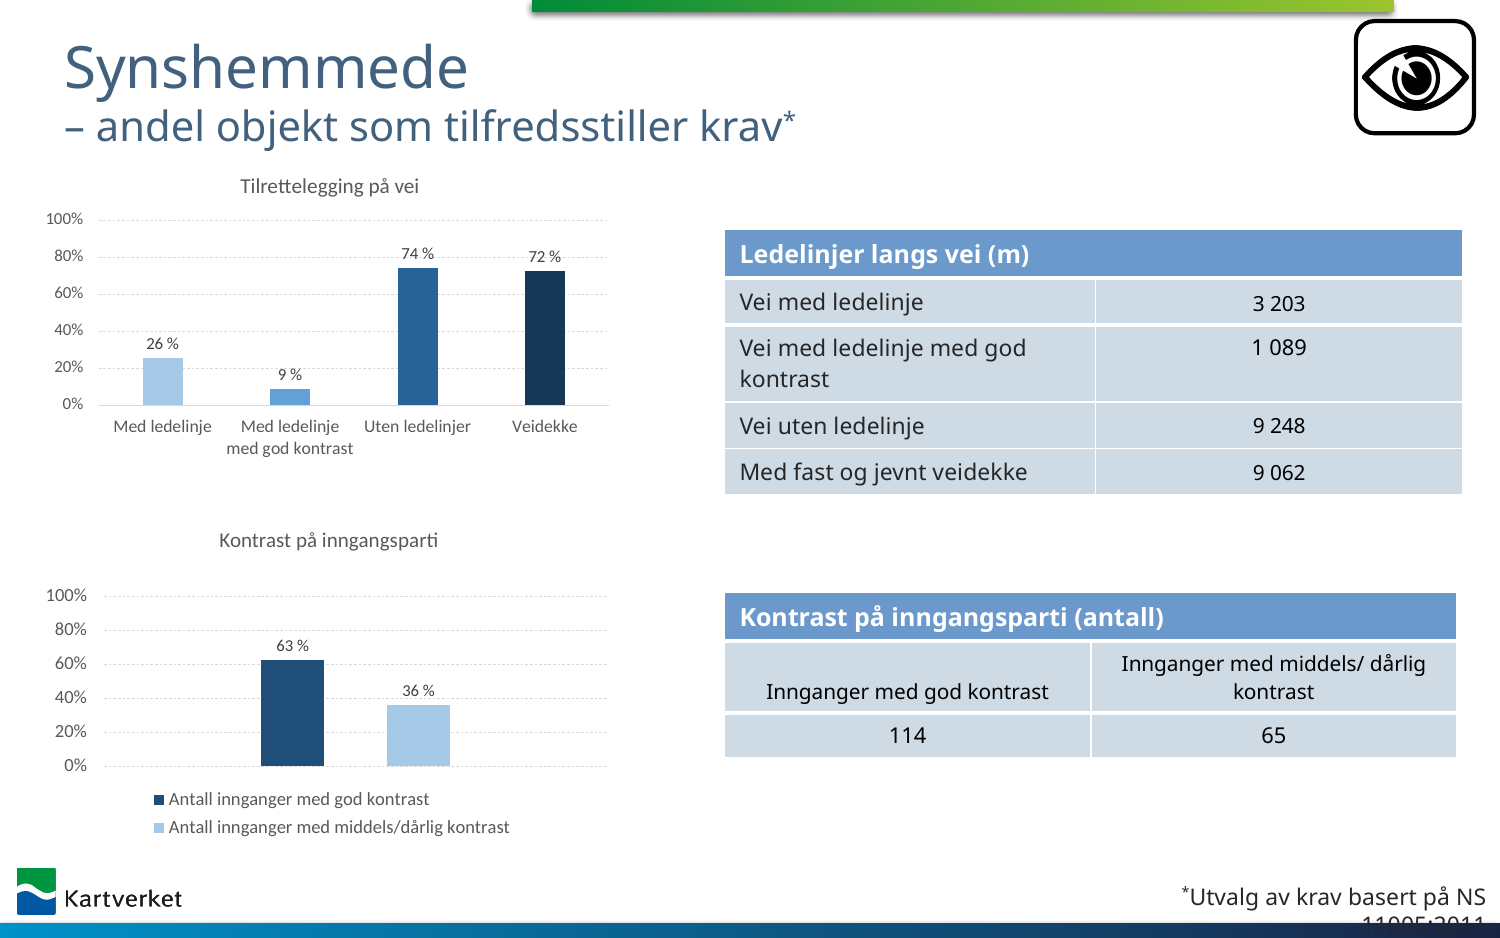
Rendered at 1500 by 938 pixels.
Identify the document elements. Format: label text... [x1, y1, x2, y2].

table_cell 1 089 [1096, 327, 1462, 401]
table_cell 3 203 [1096, 280, 1462, 323]
table_cell Innganger med middels/ dårlig kontrast [1092, 643, 1456, 711]
text_box Synshemmede – andel objekt som tilfredsstiller krav* [49, 24, 1431, 158]
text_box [1355, 20, 1475, 134]
table_cell Vei med ledelinje med god kontrast [725, 327, 1095, 401]
table_cell 65 [1092, 715, 1456, 757]
table_cell Vei med ledelinje [725, 280, 1095, 323]
table_cell 9 248 [1096, 403, 1462, 448]
table_header Ledelinjer langs vei (m) [725, 230, 1462, 276]
table_cell Med fast og jevnt veidekke [725, 449, 1095, 494]
picture [41, 166, 619, 492]
table_header Kontrast på inngangsparti (antall) [725, 593, 1456, 639]
table_cell Vei uten ledelinje [725, 403, 1095, 448]
table_cell 114 [725, 715, 1090, 757]
table_cell 9 062 [1096, 449, 1462, 494]
text_box *Utvalg av krav basert på NS 11005:2011 [1068, 873, 1500, 938]
picture [41, 520, 617, 846]
table_cell Innganger med god kontrast [725, 643, 1090, 711]
